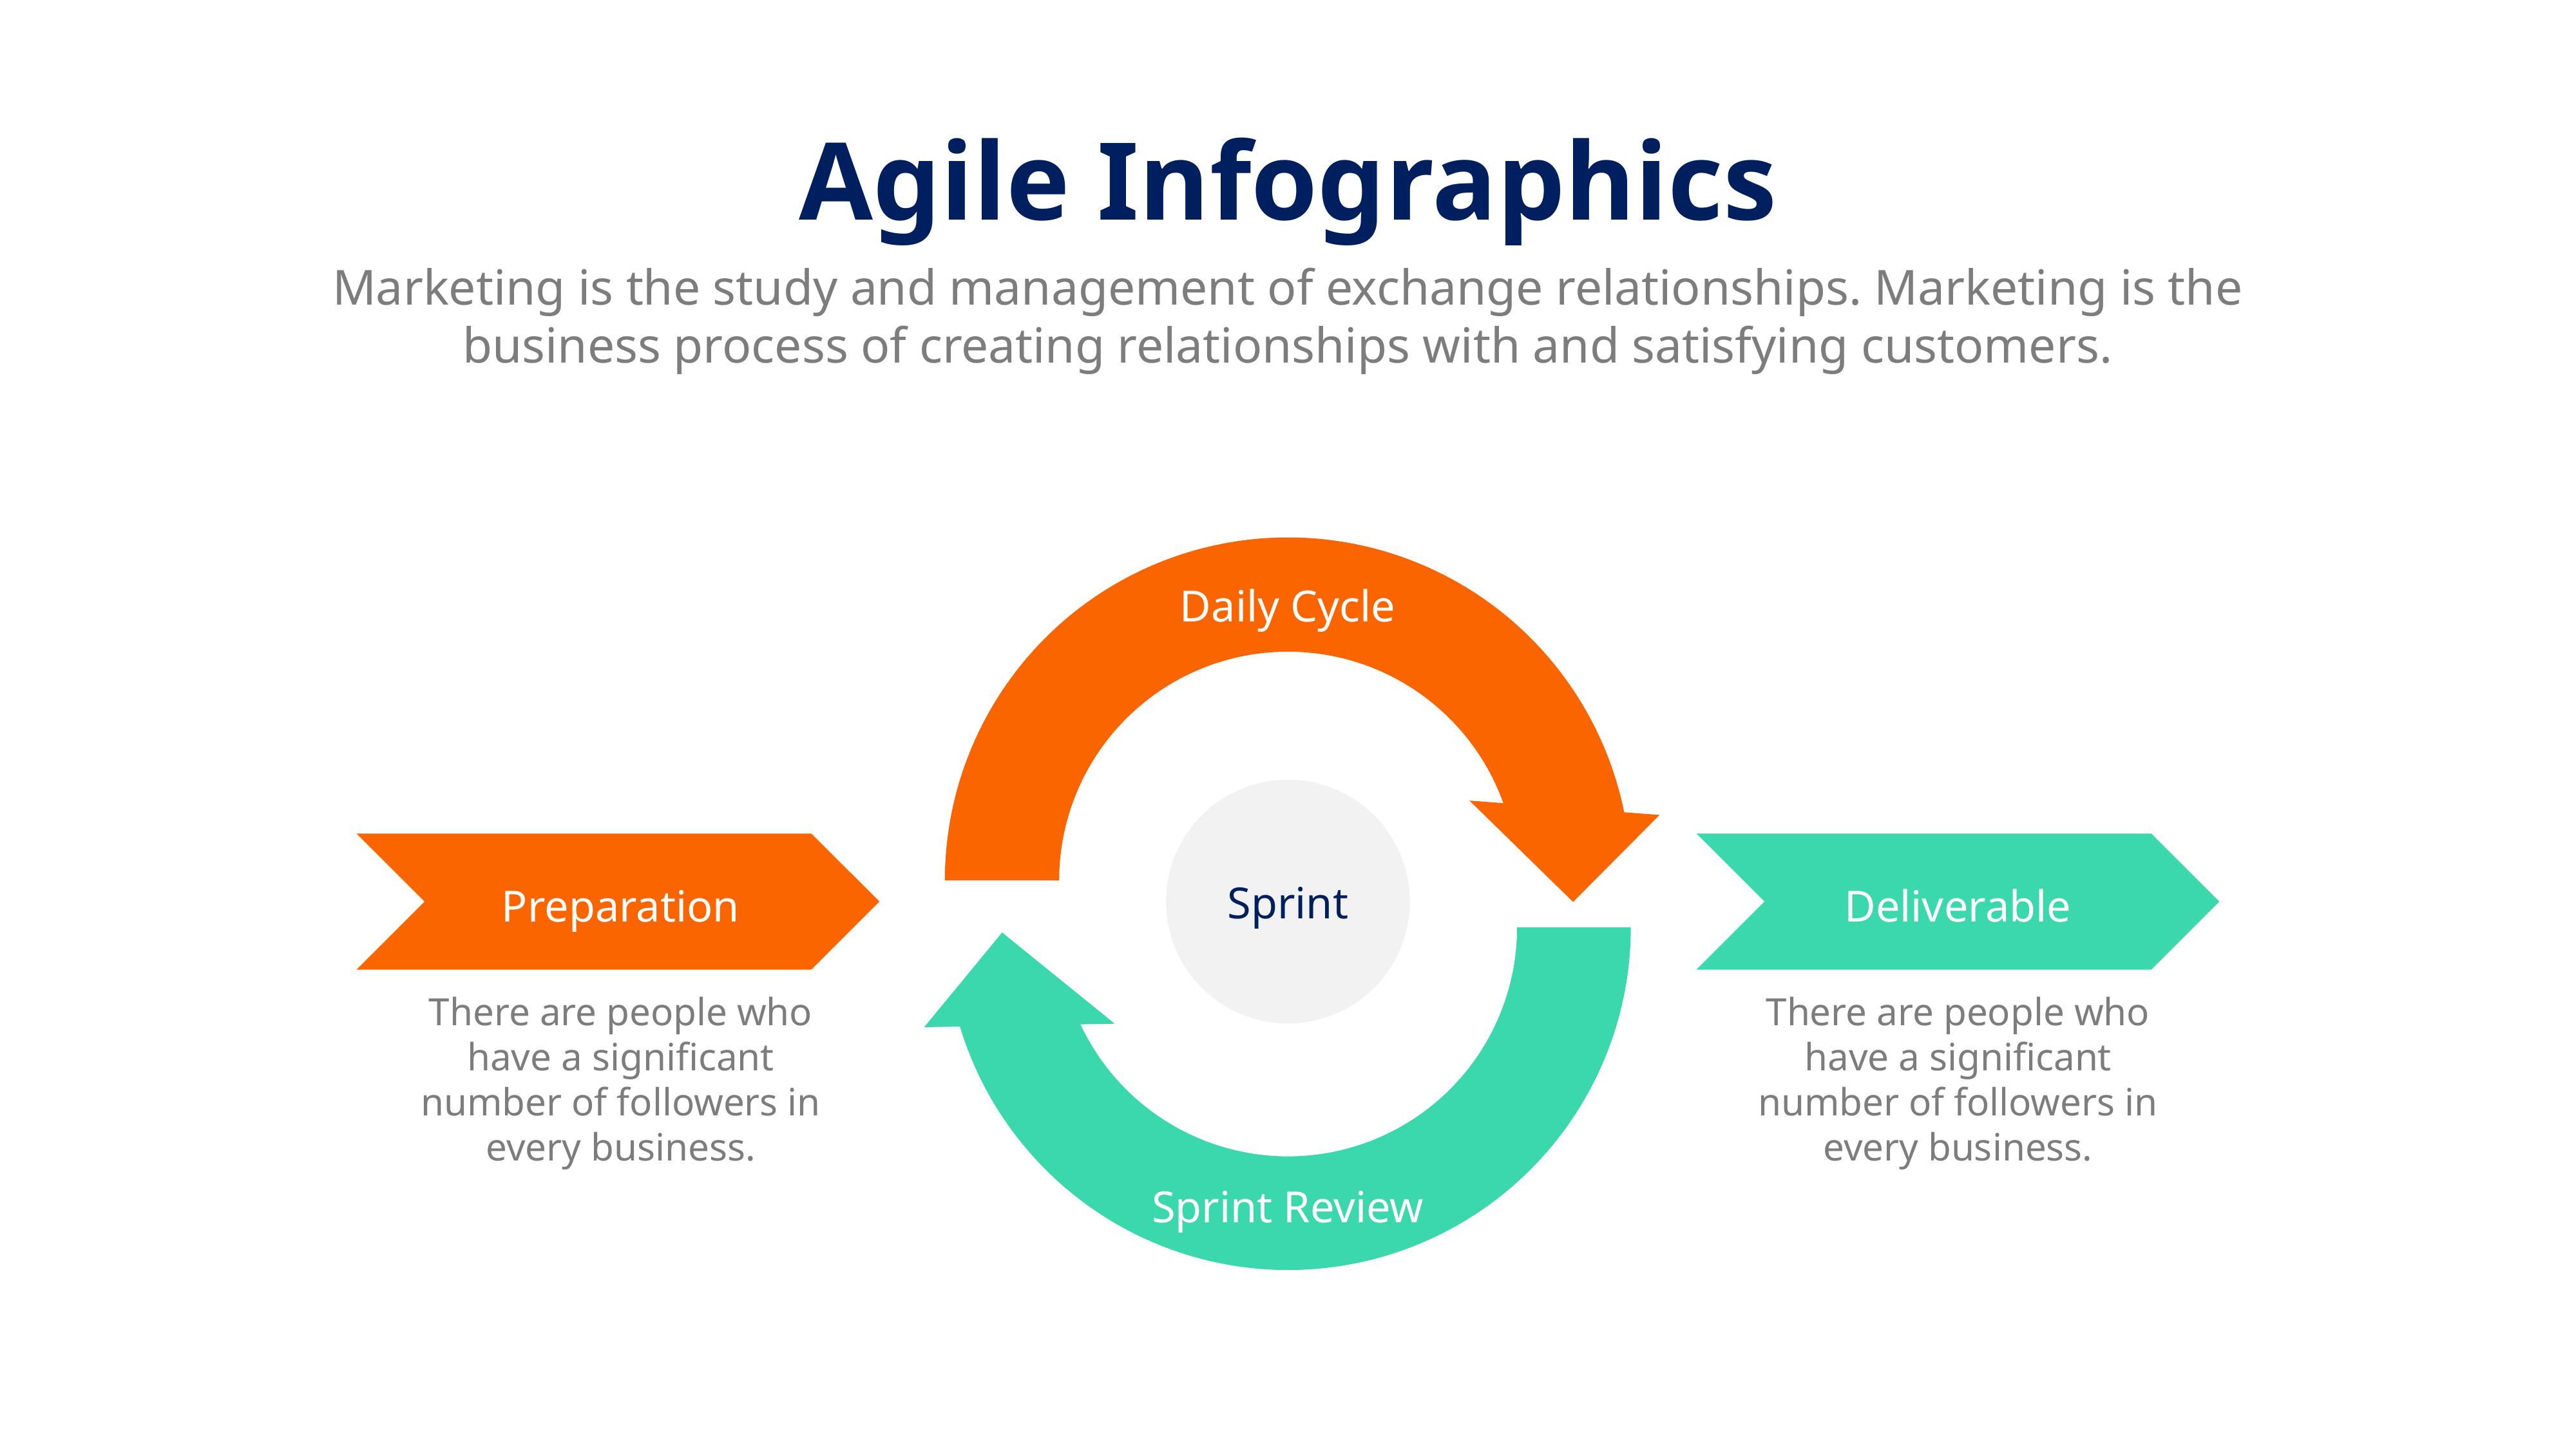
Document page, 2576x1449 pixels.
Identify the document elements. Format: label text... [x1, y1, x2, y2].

text_box Agile Infographics [789, 108, 1787, 247]
text_box Marketing is the study and management of exchange relationships. Marketing is the business process of creating relationships with and satisfying customers. [281, 251, 2295, 377]
text_box [354, 833, 881, 971]
text_box Preparation [417, 874, 824, 935]
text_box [906, 499, 1670, 1309]
text_box There are people who have a significant number of followers in every business. [407, 983, 835, 1173]
text_box Deliverable [1755, 874, 2161, 935]
text_box There are people who have a significant number of followers in every business. [1744, 983, 2171, 1173]
text_box [1695, 833, 2220, 971]
